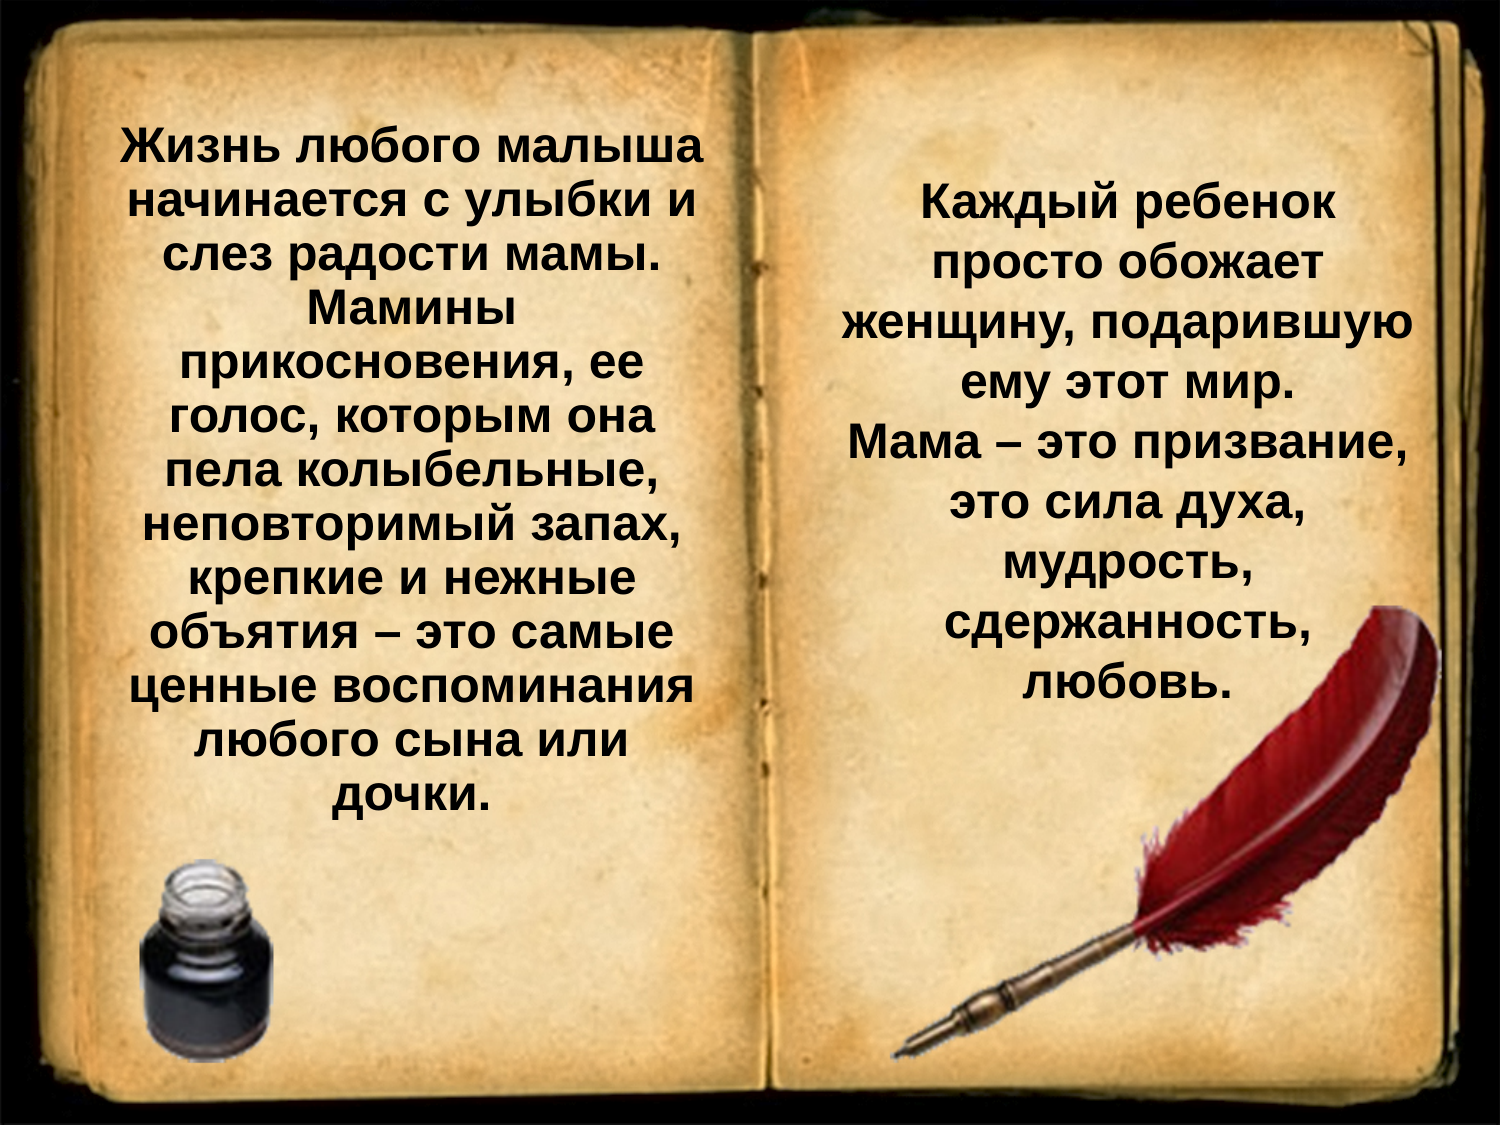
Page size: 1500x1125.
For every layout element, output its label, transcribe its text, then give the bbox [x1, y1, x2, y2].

picture [0, 0, 1500, 1125]
text_box Каждый ребенок просто обожает женщину, подарившую ему этот мир. Мама – это призвание, это сила духа, мудрость, сдержанность, любовь. [820, 160, 1436, 716]
title Жизнь любого малыша начинается с улыбки и слез радости мамы. Мамины прикосновения, ее голос, которым она пела колыбельные, неповторимый запах, крепкие и нежные объятия – это самые ценные воспоминания любого сына или дочки. [100, 361, 724, 580]
